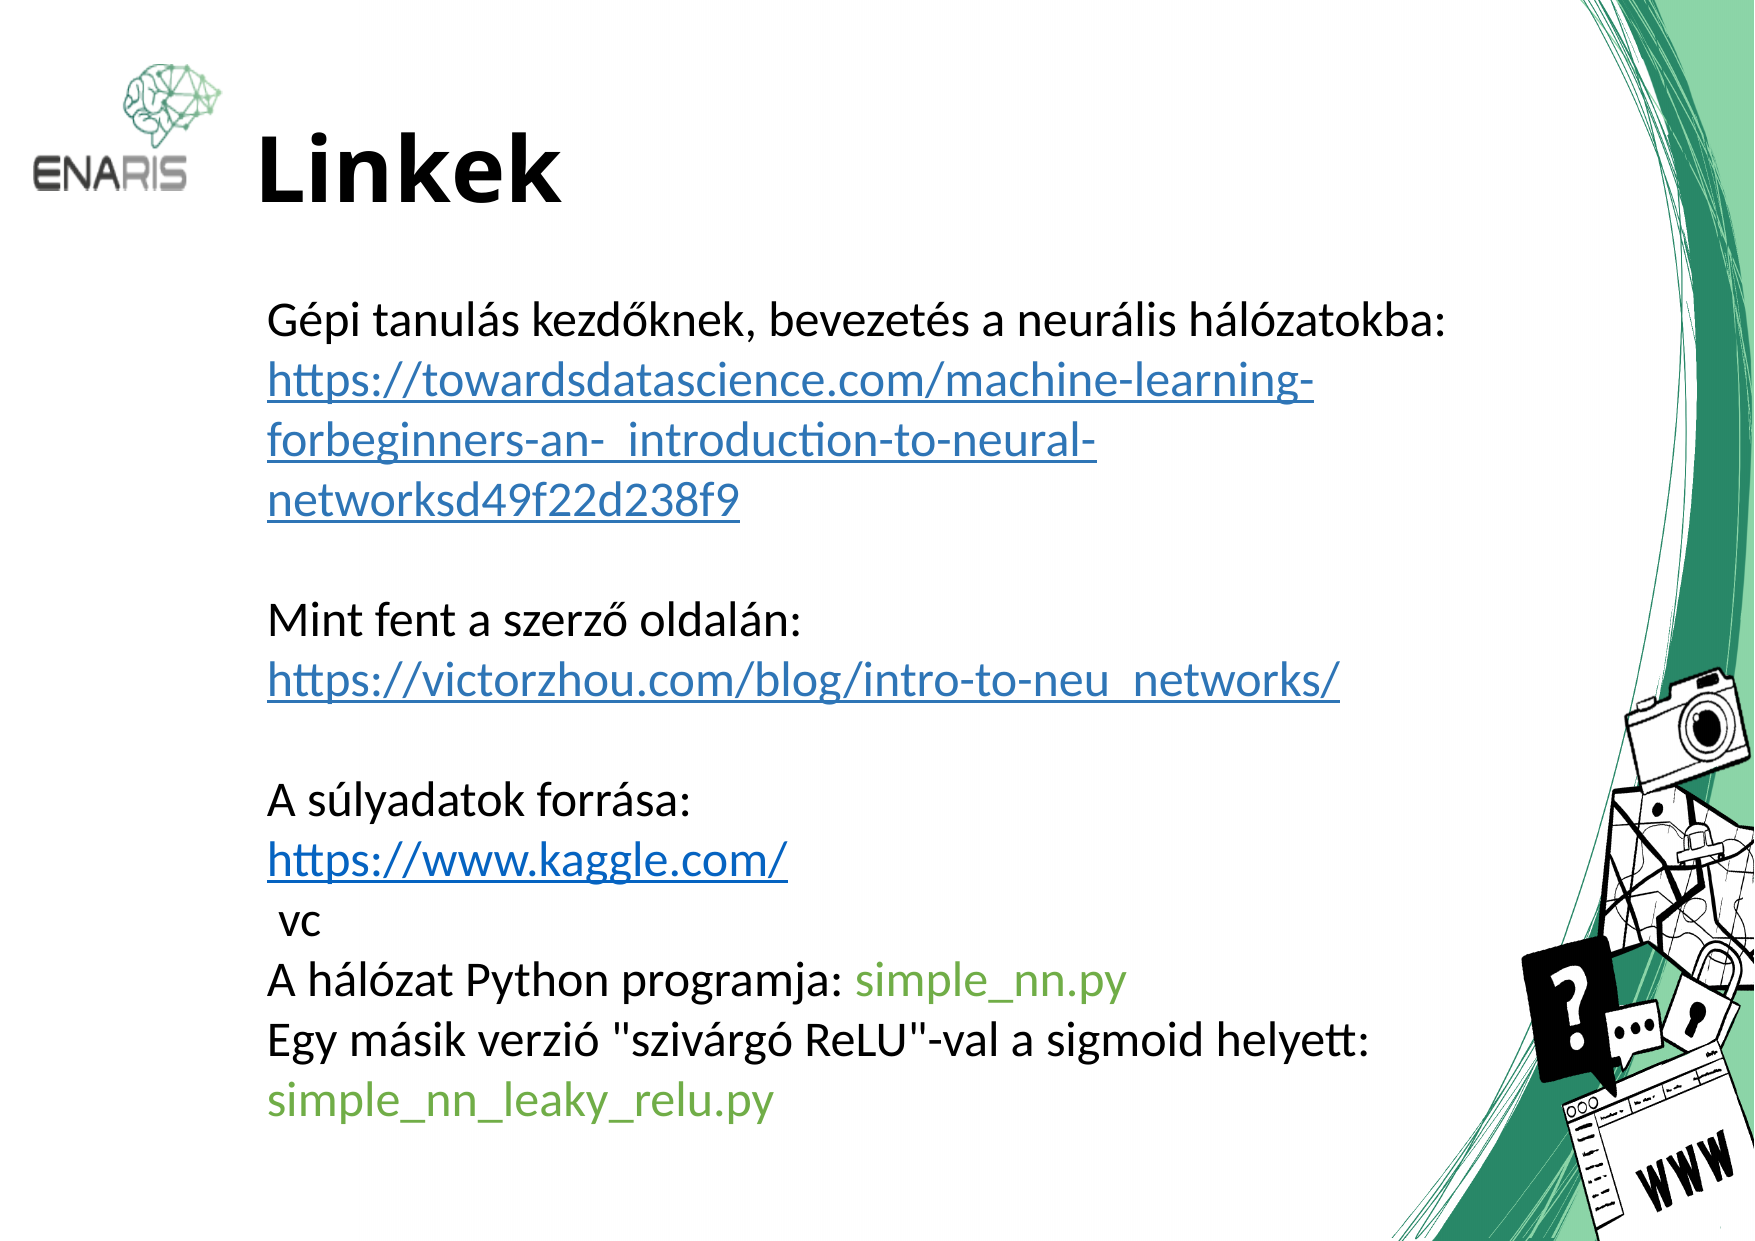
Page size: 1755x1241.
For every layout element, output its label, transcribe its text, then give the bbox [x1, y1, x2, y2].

picture [358, 0, 1754, 1241]
title Linkek [252, 60, 1664, 270]
text_box Gépi tanulás kezdőknek, bevezetés a neurális hálózatokba: https://towardsdatascience.com/machine-learning-forbeginners-an- introduction-to-neural-networksd49f22d238f9 Mint fent a szerző oldalán: https://victorzhou.com/blog/intro-to-neu networks/ A súlyadatok forrása: https://www.kaggle.com/ vc A hálózat Python programja: simple_nn.py Egy másik verzió "szivárgó ReLU"-val a sigmoid helyett: simple_nn_leaky_relu.py [252, 278, 1527, 1134]
picture [33, 64, 223, 191]
